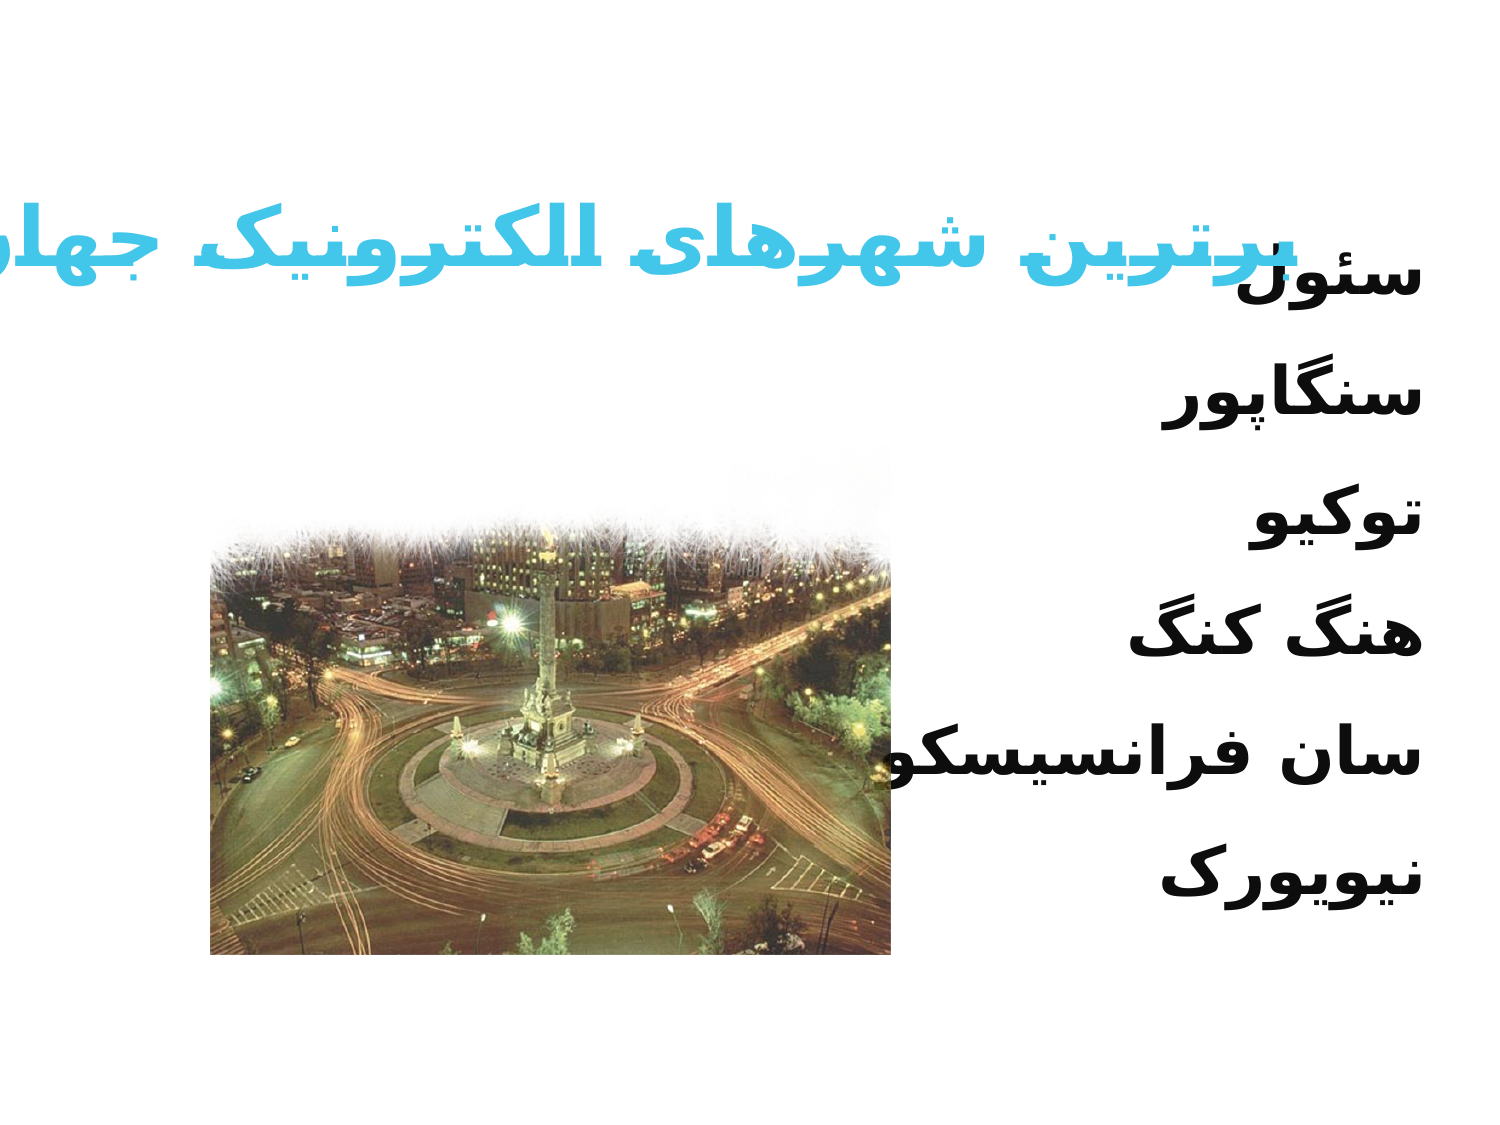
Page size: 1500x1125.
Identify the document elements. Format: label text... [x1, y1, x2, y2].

text_box سئول سنگاپور توکیو هنگ کنگ سان فرانسیسکو نیویورک [690, 180, 1441, 996]
picture [210, 445, 891, 955]
text_box برترین شهرهای الکترونیک جهان [0, 175, 1316, 291]
